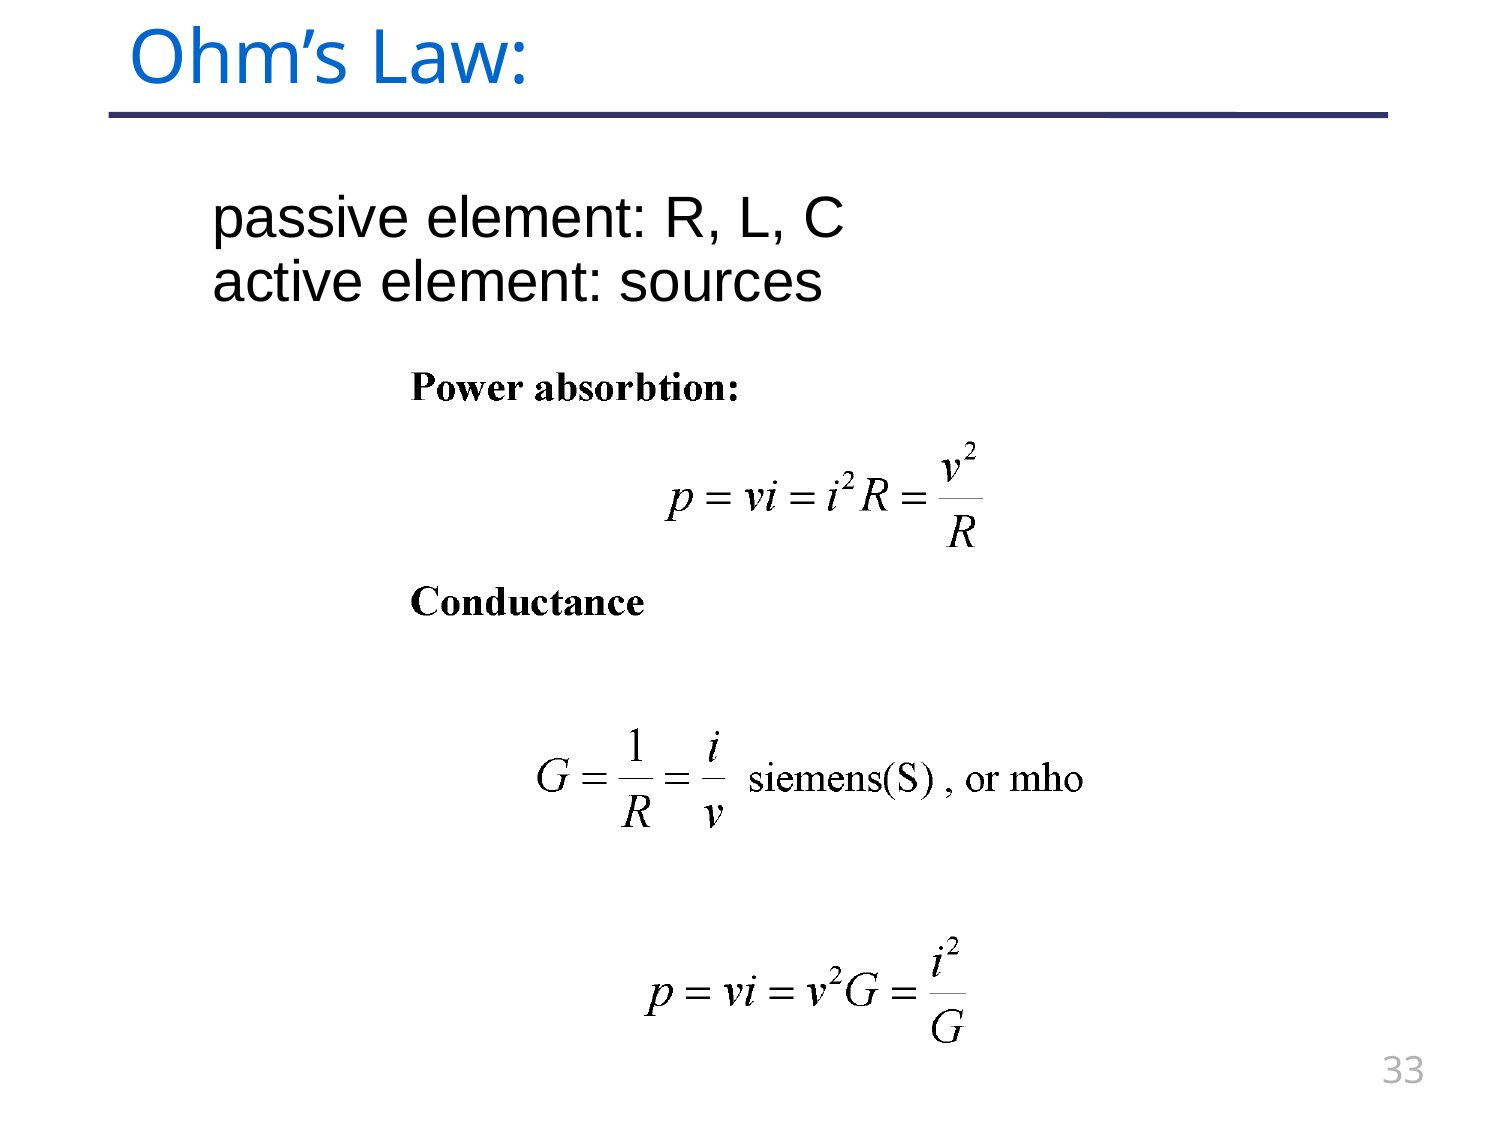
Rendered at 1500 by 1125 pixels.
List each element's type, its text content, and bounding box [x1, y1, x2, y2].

title Ohm’s Law: [128, 8, 1372, 97]
slide_number 33 [1080, 1046, 1425, 1103]
text_box passive element: R, L, C active element: sources [210, 179, 851, 315]
text_box [372, 352, 1125, 1075]
